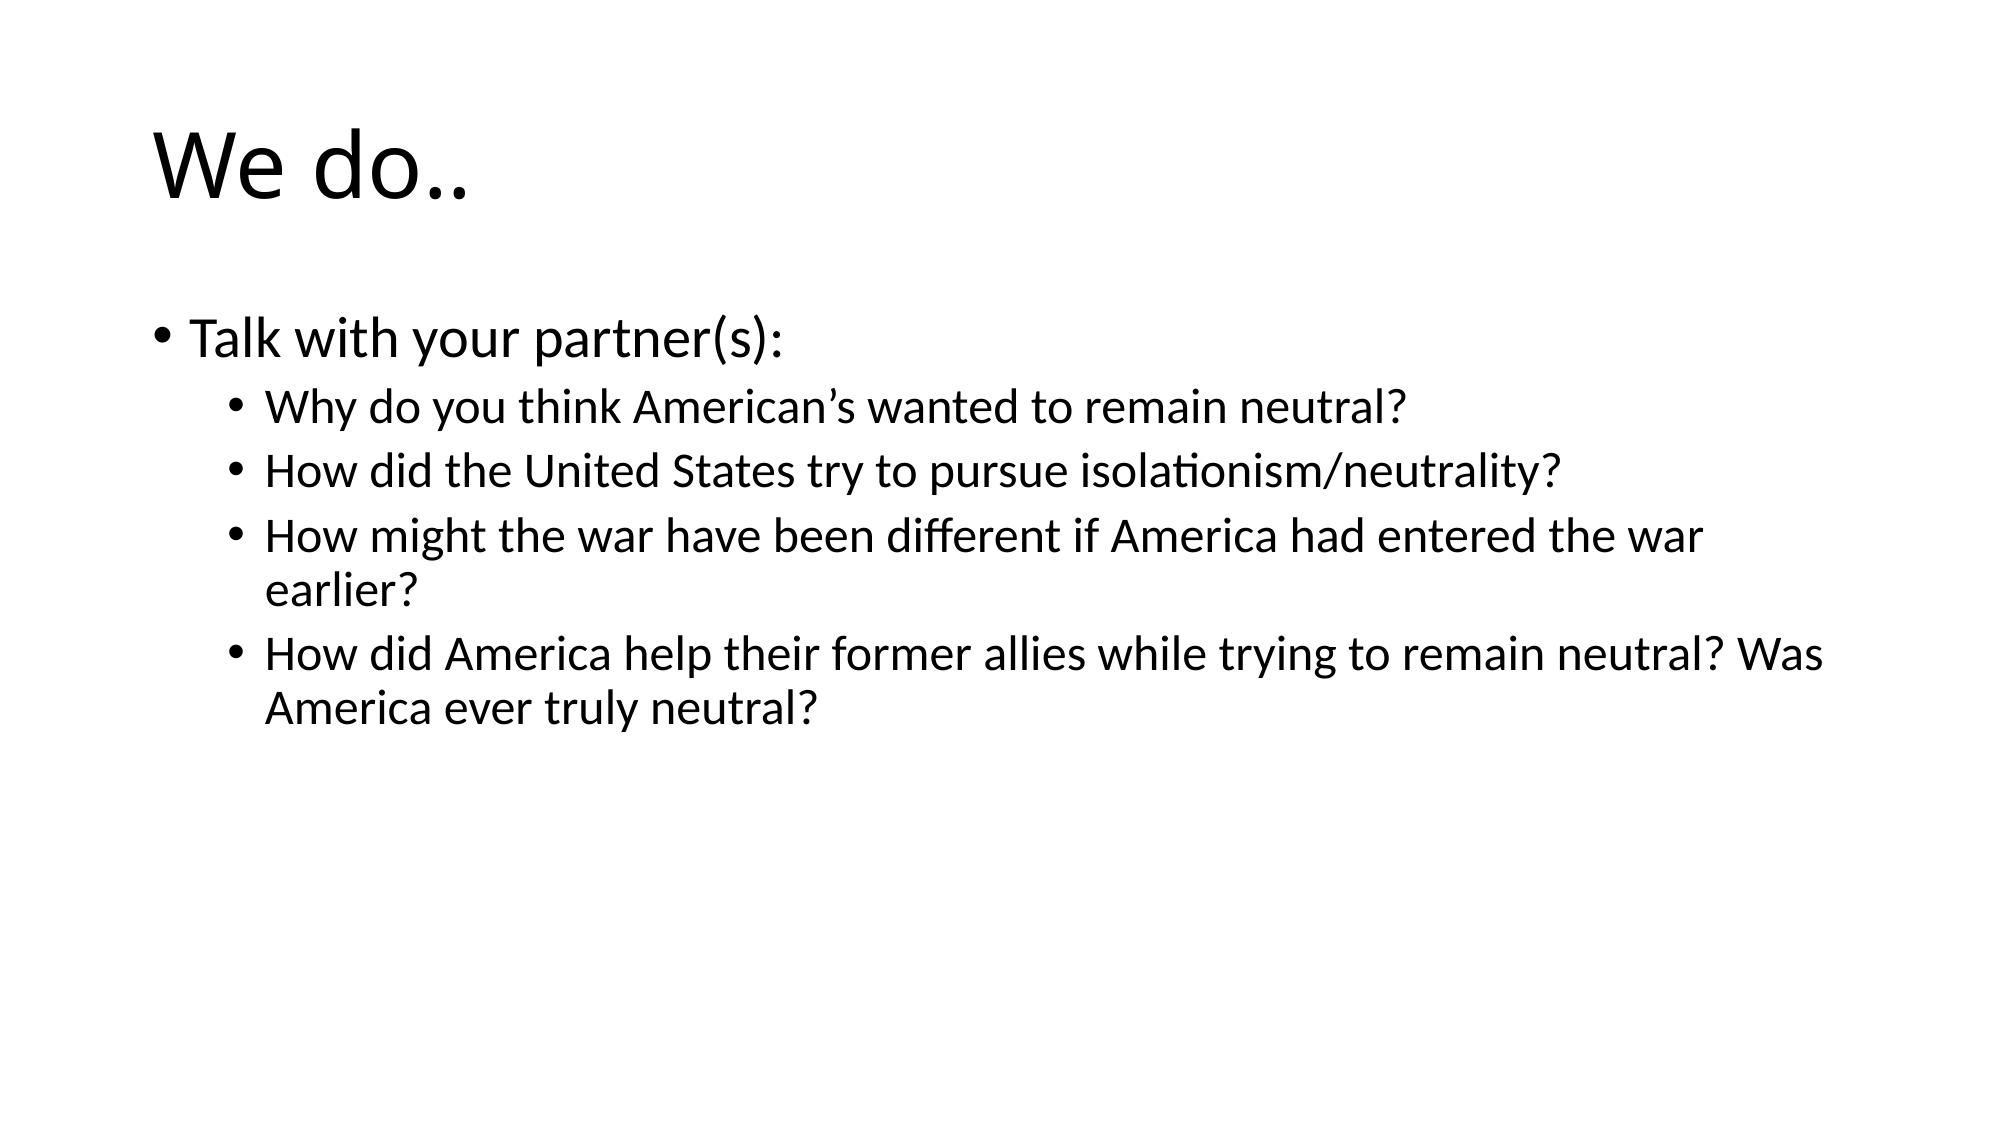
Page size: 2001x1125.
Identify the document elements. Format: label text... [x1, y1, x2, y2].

list Talk with your partner(s): Why do you think American’s wanted to remain neutral? How did the United States try to pursue isolationism/neutrality? How might the war have been different if America had entered the war earlier? How did America help their former allies while trying to remain neutral? Was America ever truly neutral? [137, 299, 1863, 1014]
title We do.. [137, 59, 1863, 278]
